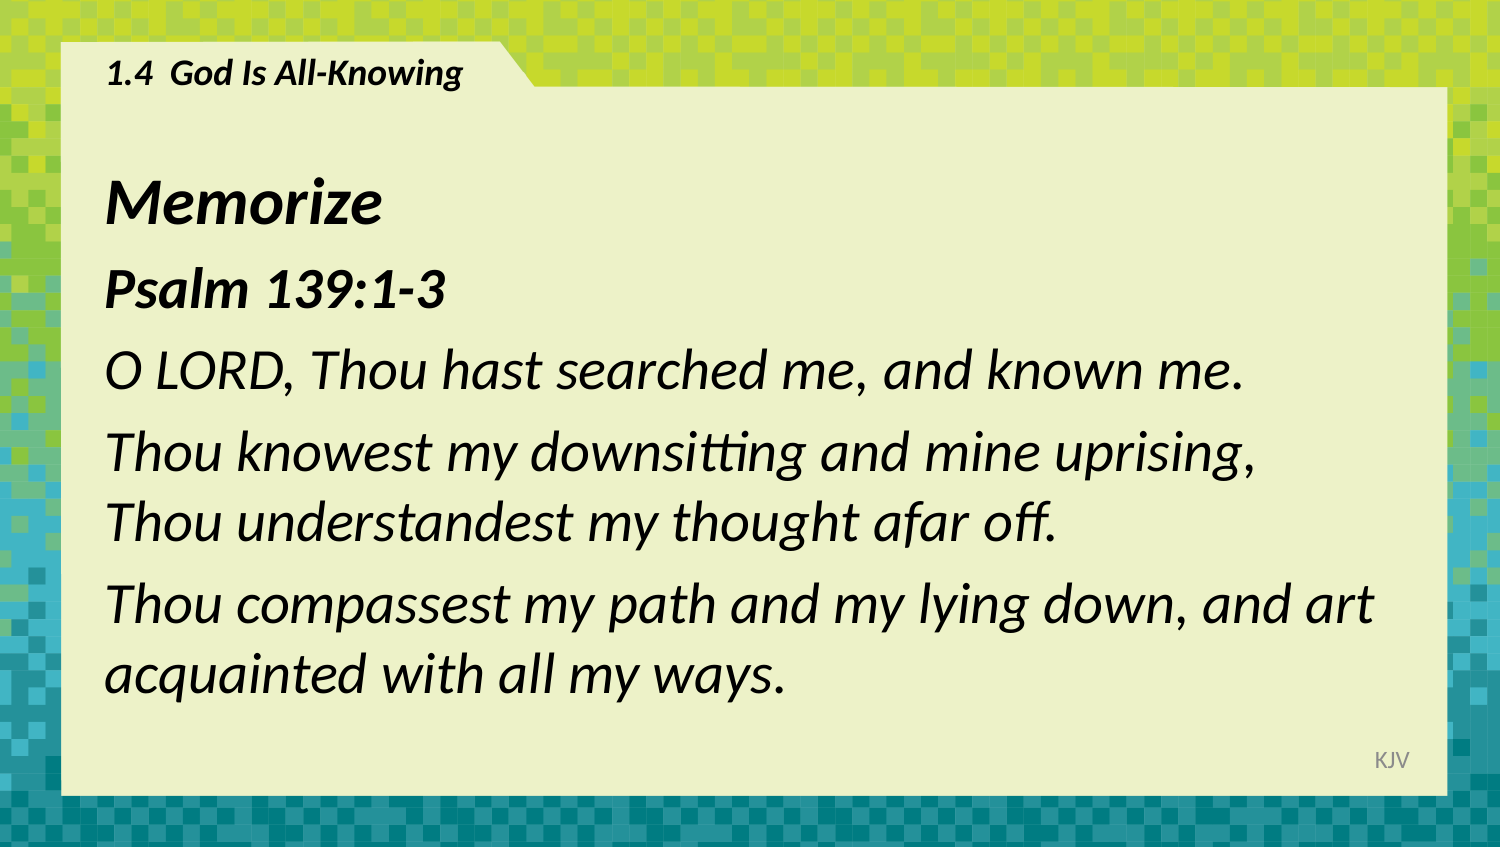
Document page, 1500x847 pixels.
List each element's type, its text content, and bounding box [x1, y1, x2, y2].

title 1.4 God Is All-Knowing [89, 33, 1420, 108]
list Memorize Psalm 139:1-3 O LORD, Thou hast searched me, and known me. Thou knowest my downsitting and mine uprising, Thou understandest my thought afar off. Thou compassest my path and my lying down, and art acquainted with all my ways. [89, 141, 1403, 722]
footer KJV [950, 736, 1425, 782]
picture [0, 0, 1500, 847]
